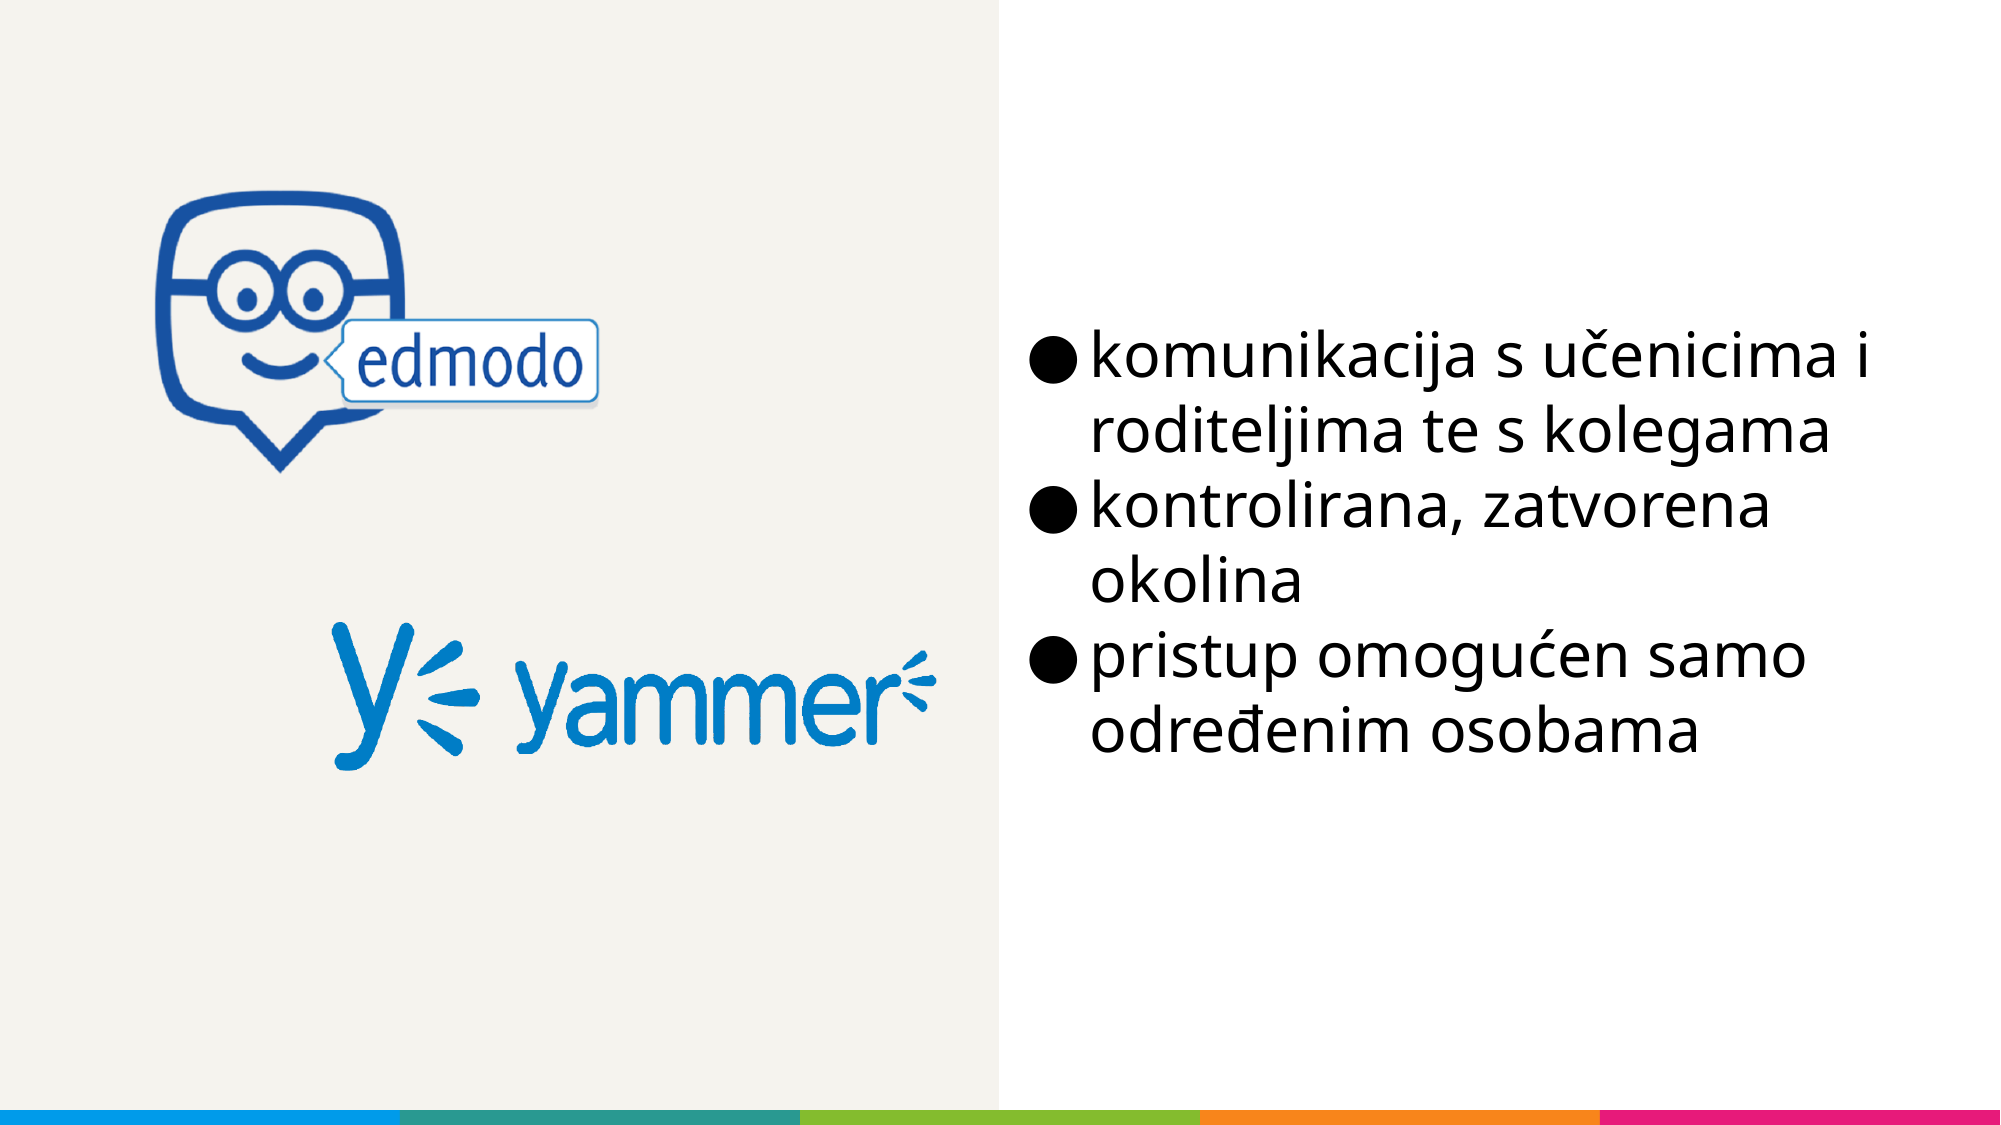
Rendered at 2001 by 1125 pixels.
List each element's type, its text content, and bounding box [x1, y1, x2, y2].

picture [323, 603, 942, 790]
list komunikacija s učenicima i roditeljima te s kolegama kontrolirana, zatvorena okolina pristup omogućen samo određenim osobama [999, 0, 1966, 1125]
picture [144, 186, 601, 476]
